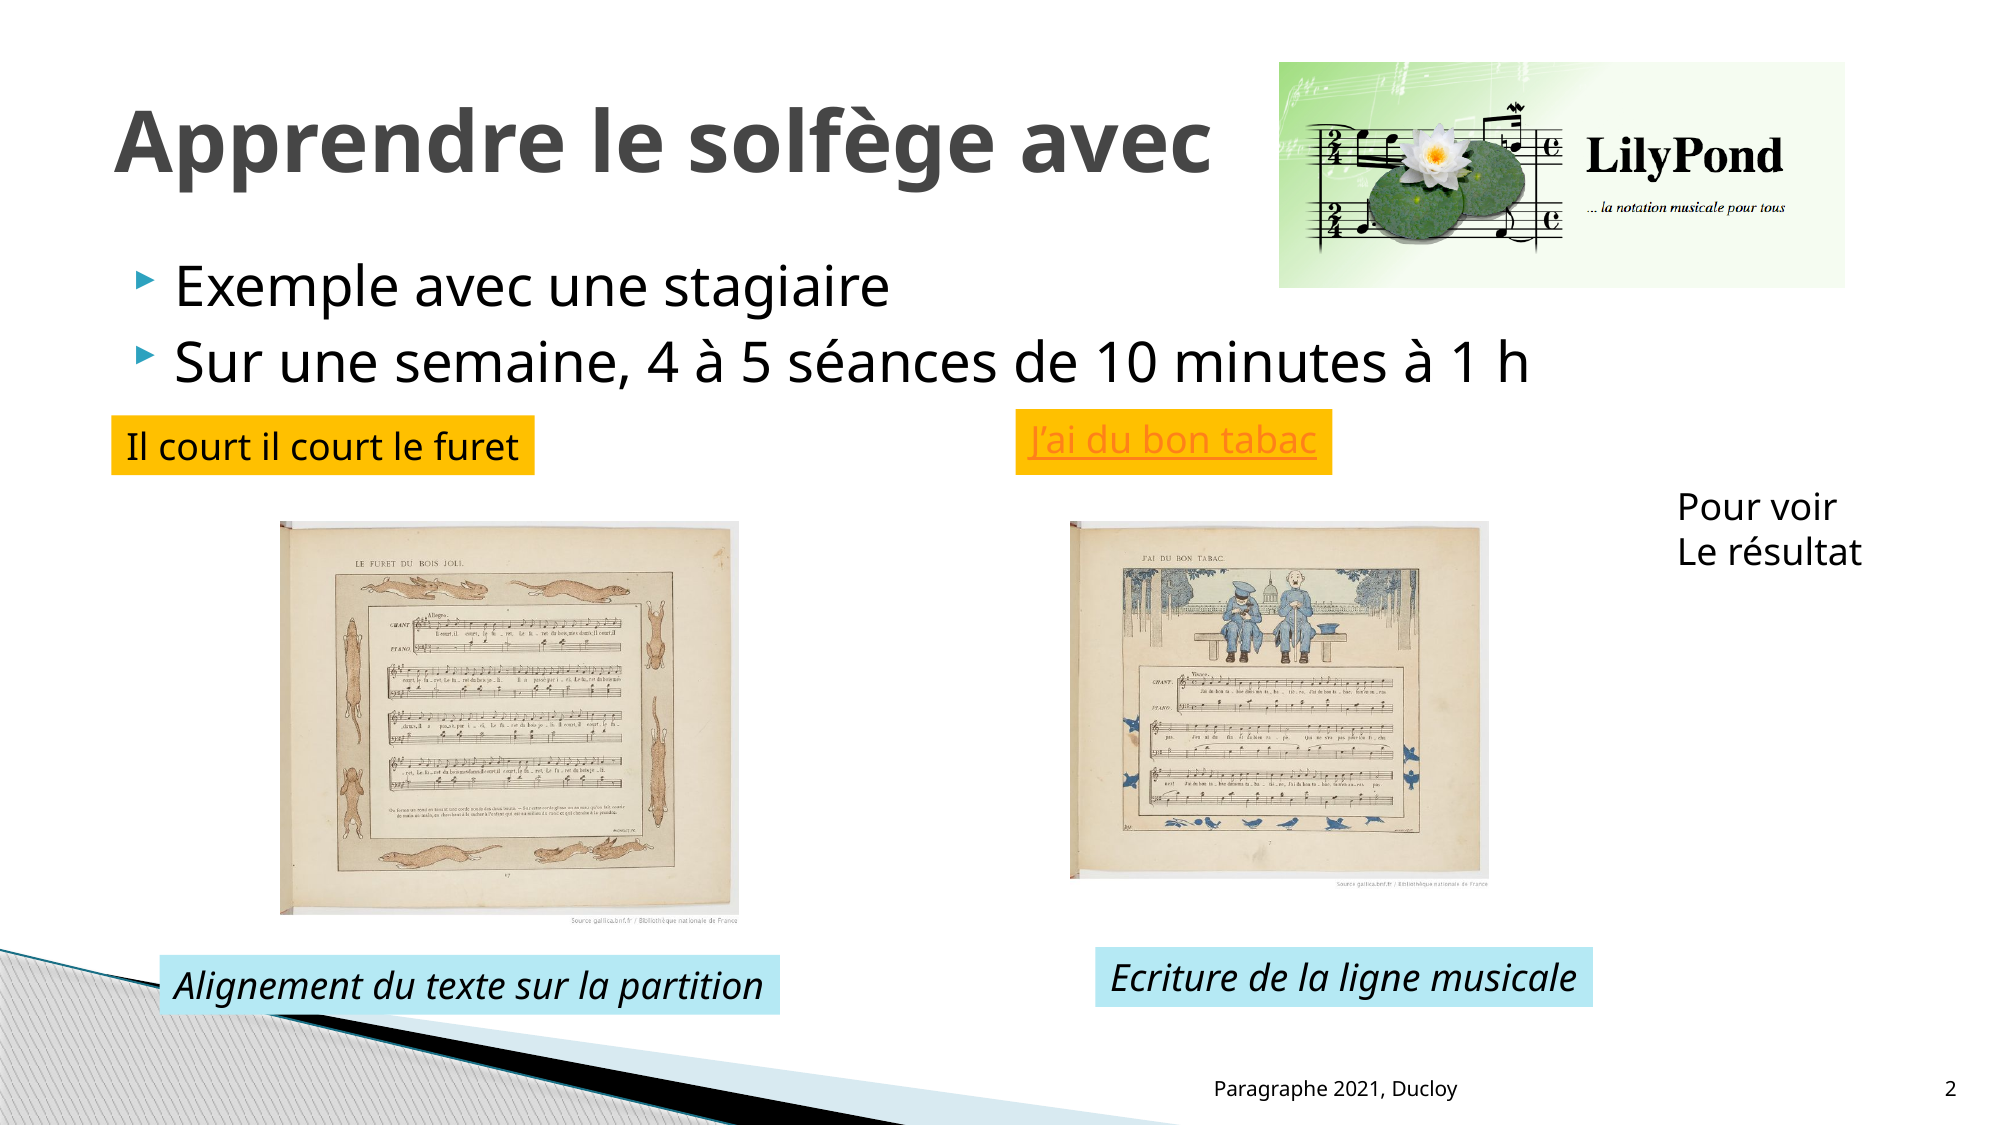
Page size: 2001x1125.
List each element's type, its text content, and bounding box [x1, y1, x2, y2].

list Exemple avec une stagiaire Sur une semaine, 4 à 5 séances de 10 minutes à 1 h [99, 242, 1900, 431]
text_box Pour voir Le résultat [1662, 475, 1878, 581]
picture [1279, 61, 1846, 289]
slide_number 2 [1891, 1051, 1972, 1112]
picture [279, 521, 739, 926]
title Apprendre le solfège avec [99, 45, 1900, 233]
text_box J’ai du bon tabac [1015, 409, 1333, 475]
text_box Il court il court le furet [111, 415, 535, 476]
footer Paragraphe 2021, Ducloy [957, 1051, 1473, 1112]
picture [1070, 521, 1489, 889]
text_box Alignement du texte sur la partition [159, 954, 780, 1015]
text_box Ecriture de la ligne musicale [1095, 947, 1593, 1007]
